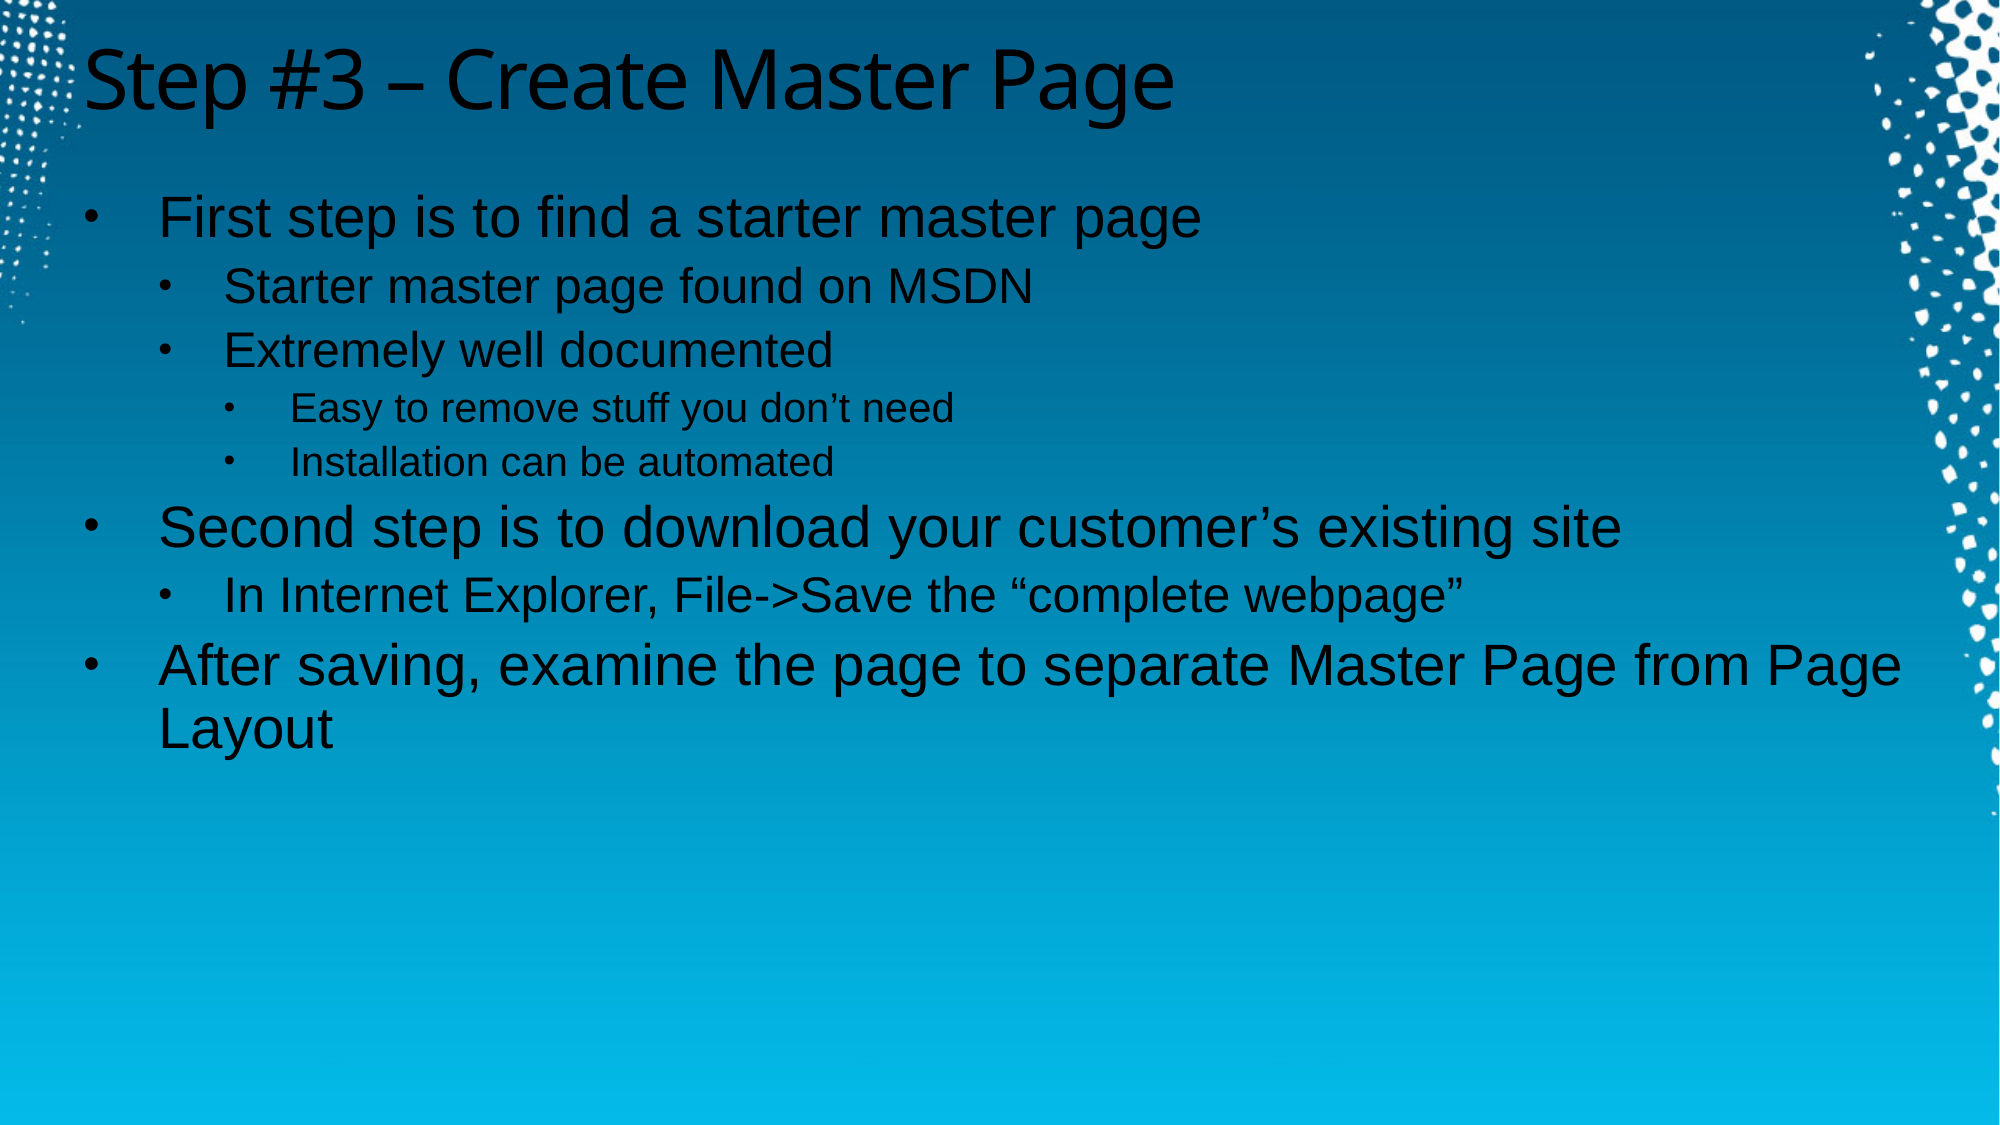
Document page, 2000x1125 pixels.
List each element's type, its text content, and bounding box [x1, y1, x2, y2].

picture [905, 588, 910, 598]
picture [535, 655, 557, 684]
picture [929, 582, 939, 611]
picture [1958, 445, 1968, 460]
picture [1047, 655, 1069, 684]
picture [1575, 518, 1587, 546]
picture [1735, 655, 1746, 684]
picture [1353, 587, 1360, 610]
picture [559, 518, 571, 546]
picture [247, 518, 255, 524]
picture [47, 0, 57, 10]
picture [354, 588, 359, 598]
picture [417, 655, 428, 684]
picture [1206, 588, 1212, 610]
picture [1409, 587, 1414, 620]
picture [903, 655, 924, 696]
picture [1942, 465, 1958, 483]
picture [1968, 481, 1978, 492]
picture [426, 588, 431, 598]
picture [737, 649, 749, 684]
picture [659, 655, 663, 684]
picture [1589, 655, 1614, 684]
picture [1955, 557, 1965, 573]
picture [1224, 649, 1236, 684]
picture [1988, 547, 2000, 561]
picture [41, 59, 48, 67]
picture [10, 69, 17, 78]
picture [163, 518, 193, 546]
picture [1952, 502, 1967, 516]
picture [55, 62, 62, 69]
picture [1557, 655, 1570, 684]
picture [972, 518, 976, 546]
picture [17, 129, 23, 136]
picture [33, 88, 42, 97]
picture [607, 588, 613, 610]
picture [421, 518, 446, 546]
picture [1974, 683, 1985, 694]
picture [956, 586, 965, 611]
picture [26, 57, 34, 68]
picture [1948, 413, 1958, 424]
picture [1842, 655, 1855, 684]
picture [1990, 492, 2000, 505]
picture [1162, 518, 1166, 546]
picture [1399, 649, 1411, 684]
picture [266, 655, 270, 684]
picture [578, 588, 584, 610]
picture [1970, 426, 1980, 436]
picture [1972, 570, 1986, 583]
picture [869, 655, 896, 684]
picture [468, 579, 492, 611]
picture [1973, 368, 1982, 380]
picture [1052, 518, 1064, 546]
picture [38, 74, 47, 80]
picture [690, 655, 715, 684]
picture [626, 655, 637, 684]
picture [1071, 588, 1077, 610]
picture [934, 655, 959, 684]
picture [563, 587, 570, 610]
picture [1917, 308, 1929, 326]
picture [954, 518, 966, 546]
picture [1928, 399, 1939, 415]
picture [1938, 122, 1950, 133]
picture [338, 588, 344, 610]
picture [45, 16, 55, 24]
picture [1274, 587, 1278, 600]
picture [16, 22, 23, 34]
picture [1524, 655, 1551, 684]
picture [1673, 655, 1698, 684]
picture [689, 518, 710, 546]
picture [311, 587, 316, 611]
picture [1487, 646, 1515, 684]
picture [31, 131, 37, 138]
picture [6, 97, 12, 105]
picture [201, 518, 226, 546]
picture [837, 655, 842, 696]
picture [1942, 269, 1953, 276]
picture [1455, 518, 1459, 546]
picture [410, 588, 416, 610]
picture [437, 583, 447, 611]
picture [1110, 655, 1115, 696]
picture [9, 84, 15, 91]
picture [1717, 655, 1729, 684]
picture [311, 518, 318, 546]
picture [34, 101, 43, 111]
picture [645, 518, 649, 546]
picture [1451, 655, 1455, 684]
picture [1963, 589, 1976, 607]
picture [679, 579, 701, 611]
picture [901, 655, 914, 684]
picture [1935, 0, 2000, 306]
picture [28, 42, 36, 53]
picture [863, 587, 871, 608]
picture [1969, 625, 1985, 642]
picture [307, 718, 311, 747]
picture [289, 718, 301, 747]
picture [1919, 367, 1930, 378]
picture [1991, 747, 2000, 765]
picture [623, 588, 628, 598]
picture [256, 718, 281, 747]
picture [598, 655, 602, 684]
picture [1946, 525, 1956, 533]
picture [1926, 344, 1939, 358]
picture [788, 655, 813, 684]
picture [1994, 382, 2000, 391]
picture [1321, 518, 1346, 546]
picture [1110, 586, 1117, 611]
picture [845, 655, 861, 684]
picture [972, 587, 979, 610]
picture [1707, 655, 1711, 684]
picture [1488, 518, 1509, 558]
picture [1995, 582, 2000, 595]
picture [1222, 588, 1227, 598]
picture [1930, 291, 1941, 297]
picture [1422, 588, 1428, 610]
picture [1993, 321, 2000, 339]
picture [18, 0, 29, 6]
picture [1209, 518, 1234, 546]
picture [1929, 27, 1945, 45]
picture [1180, 588, 1185, 598]
picture [1194, 518, 1201, 546]
picture [30, 14, 40, 23]
picture [199, 644, 212, 684]
picture [1935, 177, 1945, 189]
picture [1921, 0, 1934, 8]
picture [1275, 518, 1297, 546]
picture [749, 518, 756, 546]
picture [745, 588, 750, 598]
picture [0, 40, 9, 45]
picture [1925, 141, 1935, 155]
picture [1983, 404, 1992, 414]
picture [33, 116, 40, 124]
picture [194, 718, 221, 747]
picture [3, 10, 11, 18]
picture [767, 655, 778, 684]
picture [778, 518, 803, 546]
picture [33, 0, 42, 10]
picture [1535, 518, 1557, 546]
picture [1594, 518, 1619, 546]
picture [215, 649, 227, 684]
picture [1191, 583, 1201, 611]
picture [1935, 379, 1948, 391]
picture [1955, 246, 1965, 256]
picture [406, 655, 410, 684]
picture [376, 518, 398, 546]
picture [1417, 655, 1442, 684]
picture [330, 655, 357, 684]
picture [1932, 235, 1943, 241]
picture [626, 518, 640, 546]
picture [1874, 655, 1899, 684]
picture [1655, 655, 1659, 684]
picture [1992, 438, 2000, 448]
picture [1972, 312, 1985, 322]
picture [1176, 518, 1184, 546]
picture [1142, 655, 1169, 684]
picture [1118, 655, 1134, 684]
picture [1988, 691, 2000, 709]
picture [1394, 587, 1405, 611]
picture [1395, 518, 1417, 546]
picture [804, 579, 829, 611]
picture [233, 518, 255, 546]
picture [323, 583, 333, 611]
picture [1339, 655, 1366, 684]
picture [262, 518, 287, 546]
picture [729, 588, 735, 610]
picture [1922, 200, 1934, 207]
picture [42, 31, 53, 39]
picture [1945, 213, 1955, 220]
picture [1134, 586, 1146, 611]
picture [1021, 518, 1043, 546]
picture [734, 518, 738, 546]
picture [1980, 460, 1987, 469]
picture [658, 518, 683, 546]
picture [980, 649, 992, 684]
picture [18, 13, 26, 19]
picture [301, 655, 323, 684]
picture [1889, 152, 1901, 166]
picture [1175, 655, 1179, 684]
picture [1056, 588, 1061, 609]
picture [1636, 644, 1649, 684]
picture [1920, 257, 1932, 264]
picture [1035, 518, 1043, 524]
picture [577, 518, 602, 546]
picture [1963, 335, 1972, 344]
picture [296, 518, 300, 546]
picture [1470, 518, 1477, 546]
picture [438, 655, 451, 684]
picture [24, 72, 32, 79]
picture [502, 655, 527, 684]
picture [1320, 586, 1332, 611]
picture [13, 41, 25, 49]
picture [1772, 646, 1800, 684]
picture [1312, 577, 1316, 611]
picture [836, 598, 846, 611]
picture [1129, 518, 1154, 546]
picture [1925, 87, 1941, 99]
picture [921, 518, 946, 546]
picture [538, 587, 545, 610]
picture [608, 655, 620, 684]
picture [1963, 278, 1976, 291]
picture [319, 712, 331, 747]
picture [397, 587, 402, 611]
picture [1375, 587, 1390, 611]
picture [814, 578, 828, 584]
picture [1809, 655, 1836, 684]
picture [999, 655, 1024, 684]
picture [1935, 431, 1946, 449]
picture [54, 76, 60, 83]
picture [844, 588, 859, 611]
picture [499, 603, 505, 611]
picture [1979, 657, 1995, 676]
picture [1844, 655, 1865, 696]
picture [0, 24, 9, 33]
picture [455, 518, 460, 558]
picture [1110, 518, 1122, 546]
picture [505, 595, 511, 602]
picture [1242, 655, 1267, 684]
picture [225, 718, 250, 759]
picture [1946, 155, 1961, 167]
picture [361, 655, 386, 684]
picture [1164, 588, 1170, 610]
picture [1978, 517, 1987, 527]
picture [1095, 586, 1103, 611]
picture [1559, 655, 1580, 696]
picture [1984, 349, 1992, 357]
picture [29, 27, 38, 38]
picture [1126, 587, 1130, 621]
picture [986, 587, 993, 598]
picture [1963, 535, 1977, 550]
picture [1953, 301, 1962, 312]
picture [871, 587, 883, 611]
picture [252, 586, 261, 611]
picture [891, 518, 915, 558]
picture [327, 518, 341, 546]
picture [843, 518, 857, 546]
picture [1283, 587, 1290, 610]
picture [160, 646, 195, 684]
picture [810, 518, 837, 546]
picture [987, 518, 991, 546]
title Step #3 – Create Master Page [83, 37, 1917, 138]
picture [756, 644, 760, 684]
picture [1297, 587, 1304, 598]
picture [1981, 604, 2000, 620]
picture [1070, 518, 1074, 546]
picture [1957, 187, 1971, 200]
picture [58, 32, 66, 41]
picture [465, 518, 479, 546]
picture [1293, 646, 1330, 684]
picture [1982, 714, 1993, 729]
picture [670, 655, 681, 684]
picture [1917, 109, 1924, 119]
picture [1960, 392, 1970, 403]
picture [515, 518, 537, 546]
picture [164, 709, 187, 747]
picture [1077, 655, 1102, 684]
picture [1991, 637, 2000, 652]
picture [889, 588, 895, 610]
picture [1423, 518, 1435, 546]
picture [233, 655, 258, 684]
picture [1353, 518, 1375, 546]
picture [11, 55, 21, 64]
picture [1243, 518, 1247, 546]
picture [1372, 655, 1394, 684]
picture [43, 42, 49, 53]
picture [1950, 359, 1960, 366]
picture [1367, 599, 1377, 611]
picture [16, 143, 21, 151]
picture [1193, 655, 1220, 684]
picture [1486, 518, 1498, 546]
picture [346, 518, 350, 546]
list First step is to find a starter master page Starter master page found on MSDN Extremely well documented Easy to remove stuff you don’t need Installation can be automated Second step is to download your customer’s existing site In Internet Explorer, File->Save the “complete webpage” After saving, examine the page to separate Master Page from Page Layout [83, 187, 1917, 518]
picture [1914, 164, 1923, 177]
picture [440, 655, 461, 696]
picture [0, 155, 5, 163]
picture [862, 518, 866, 546]
picture [56, 47, 64, 55]
picture [403, 518, 415, 546]
picture [564, 655, 591, 684]
picture [1031, 588, 1036, 609]
picture [1246, 587, 1251, 604]
picture [1941, 324, 1952, 332]
picture [1083, 518, 1105, 546]
picture [710, 518, 727, 546]
picture [1438, 588, 1443, 598]
